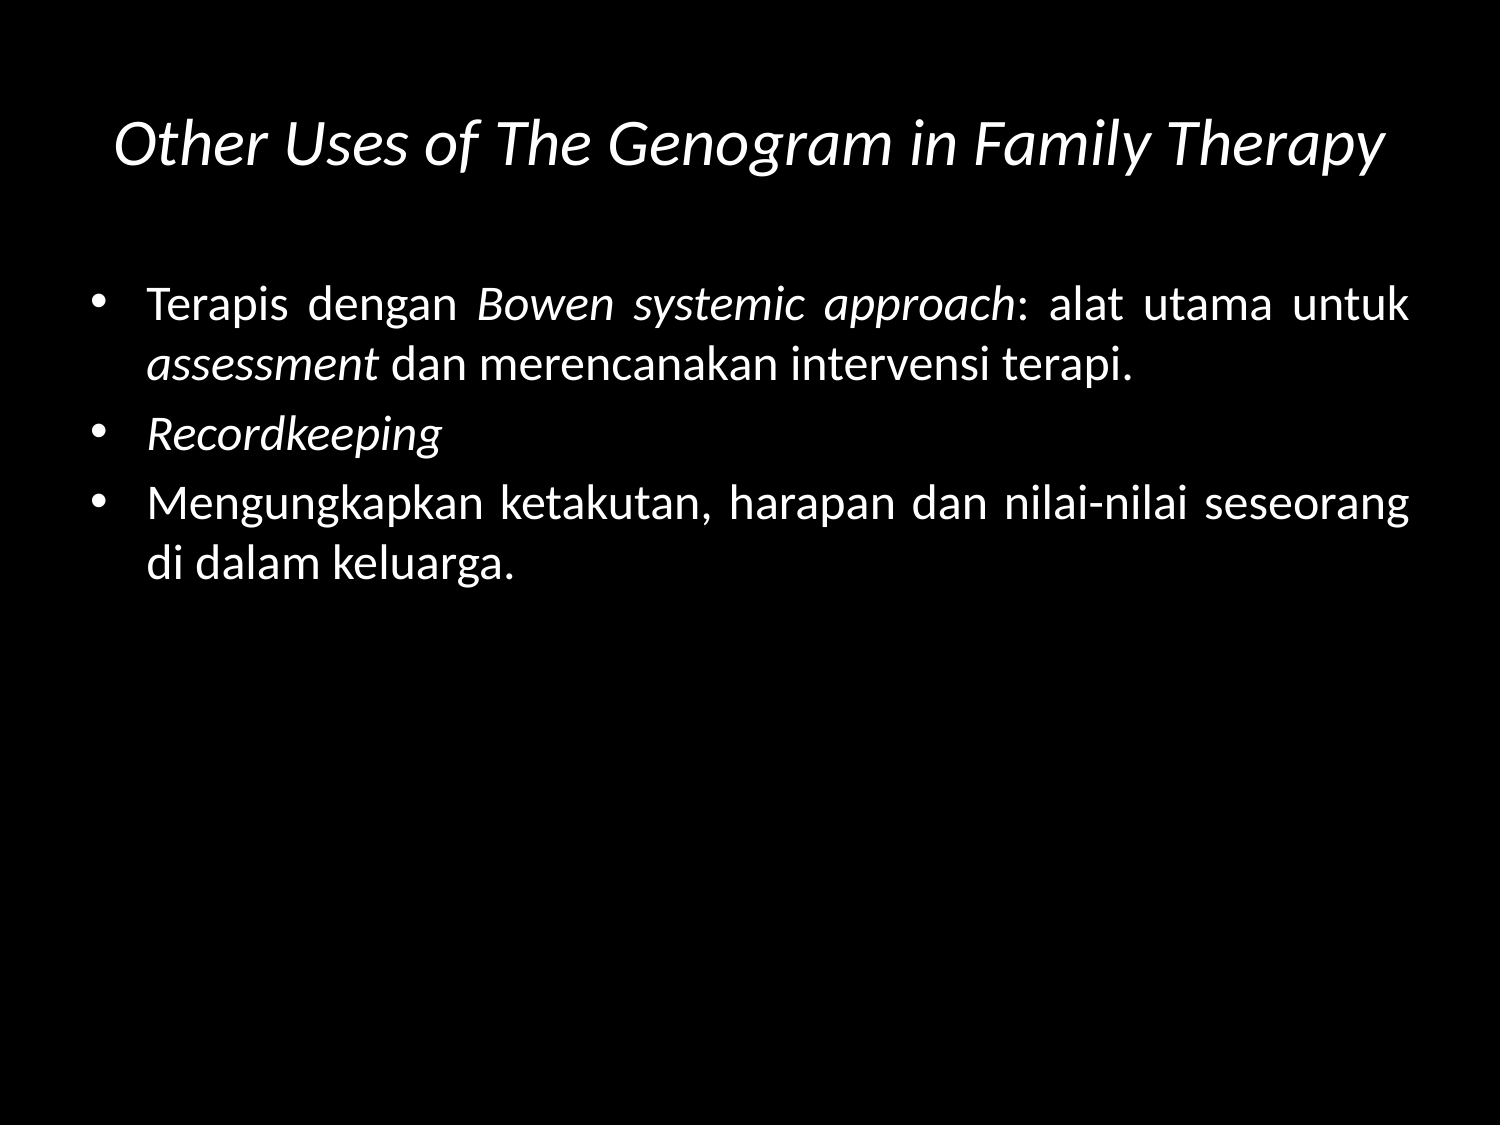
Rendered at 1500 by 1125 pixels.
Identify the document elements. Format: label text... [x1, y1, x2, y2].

title Other Uses of The Genogram in Family Therapy [75, 45, 1425, 233]
list Terapis dengan Bowen systemic approach: alat utama untuk assessment dan merencanakan intervensi terapi. Recordkeeping Mengungkapkan ketakutan, harapan dan nilai-nilai seseorang di dalam keluarga. [75, 262, 1425, 1005]
